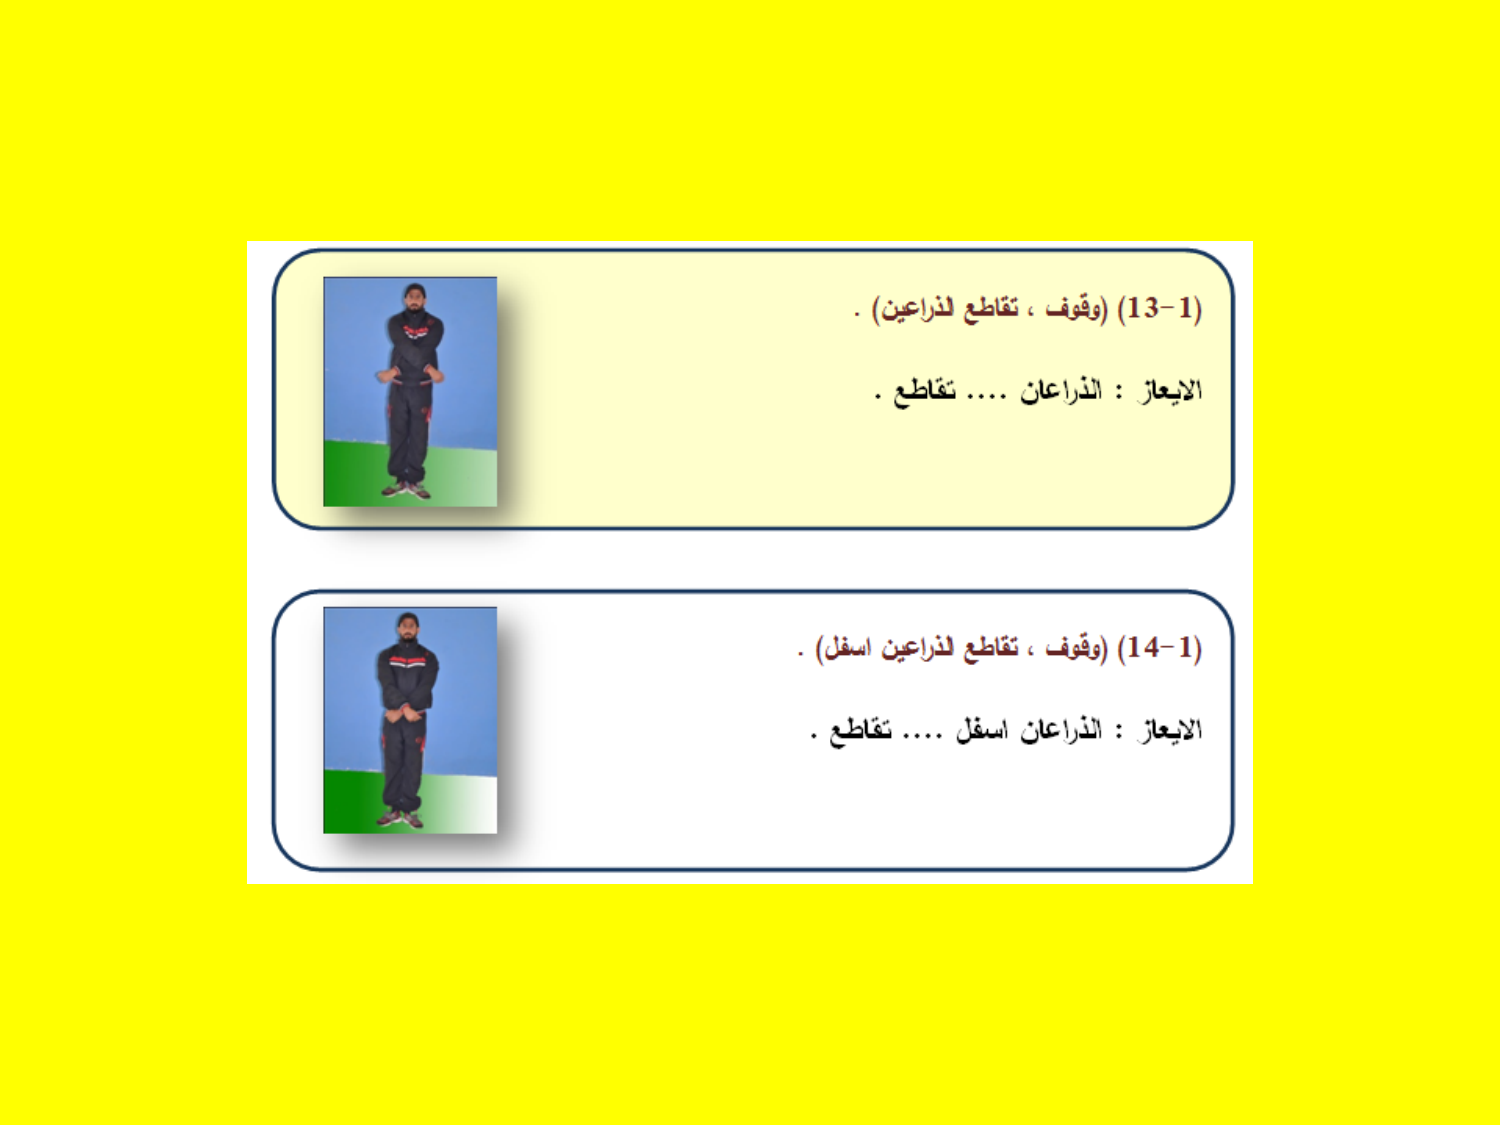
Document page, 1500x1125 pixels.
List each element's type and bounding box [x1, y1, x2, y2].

picture [247, 241, 1253, 884]
